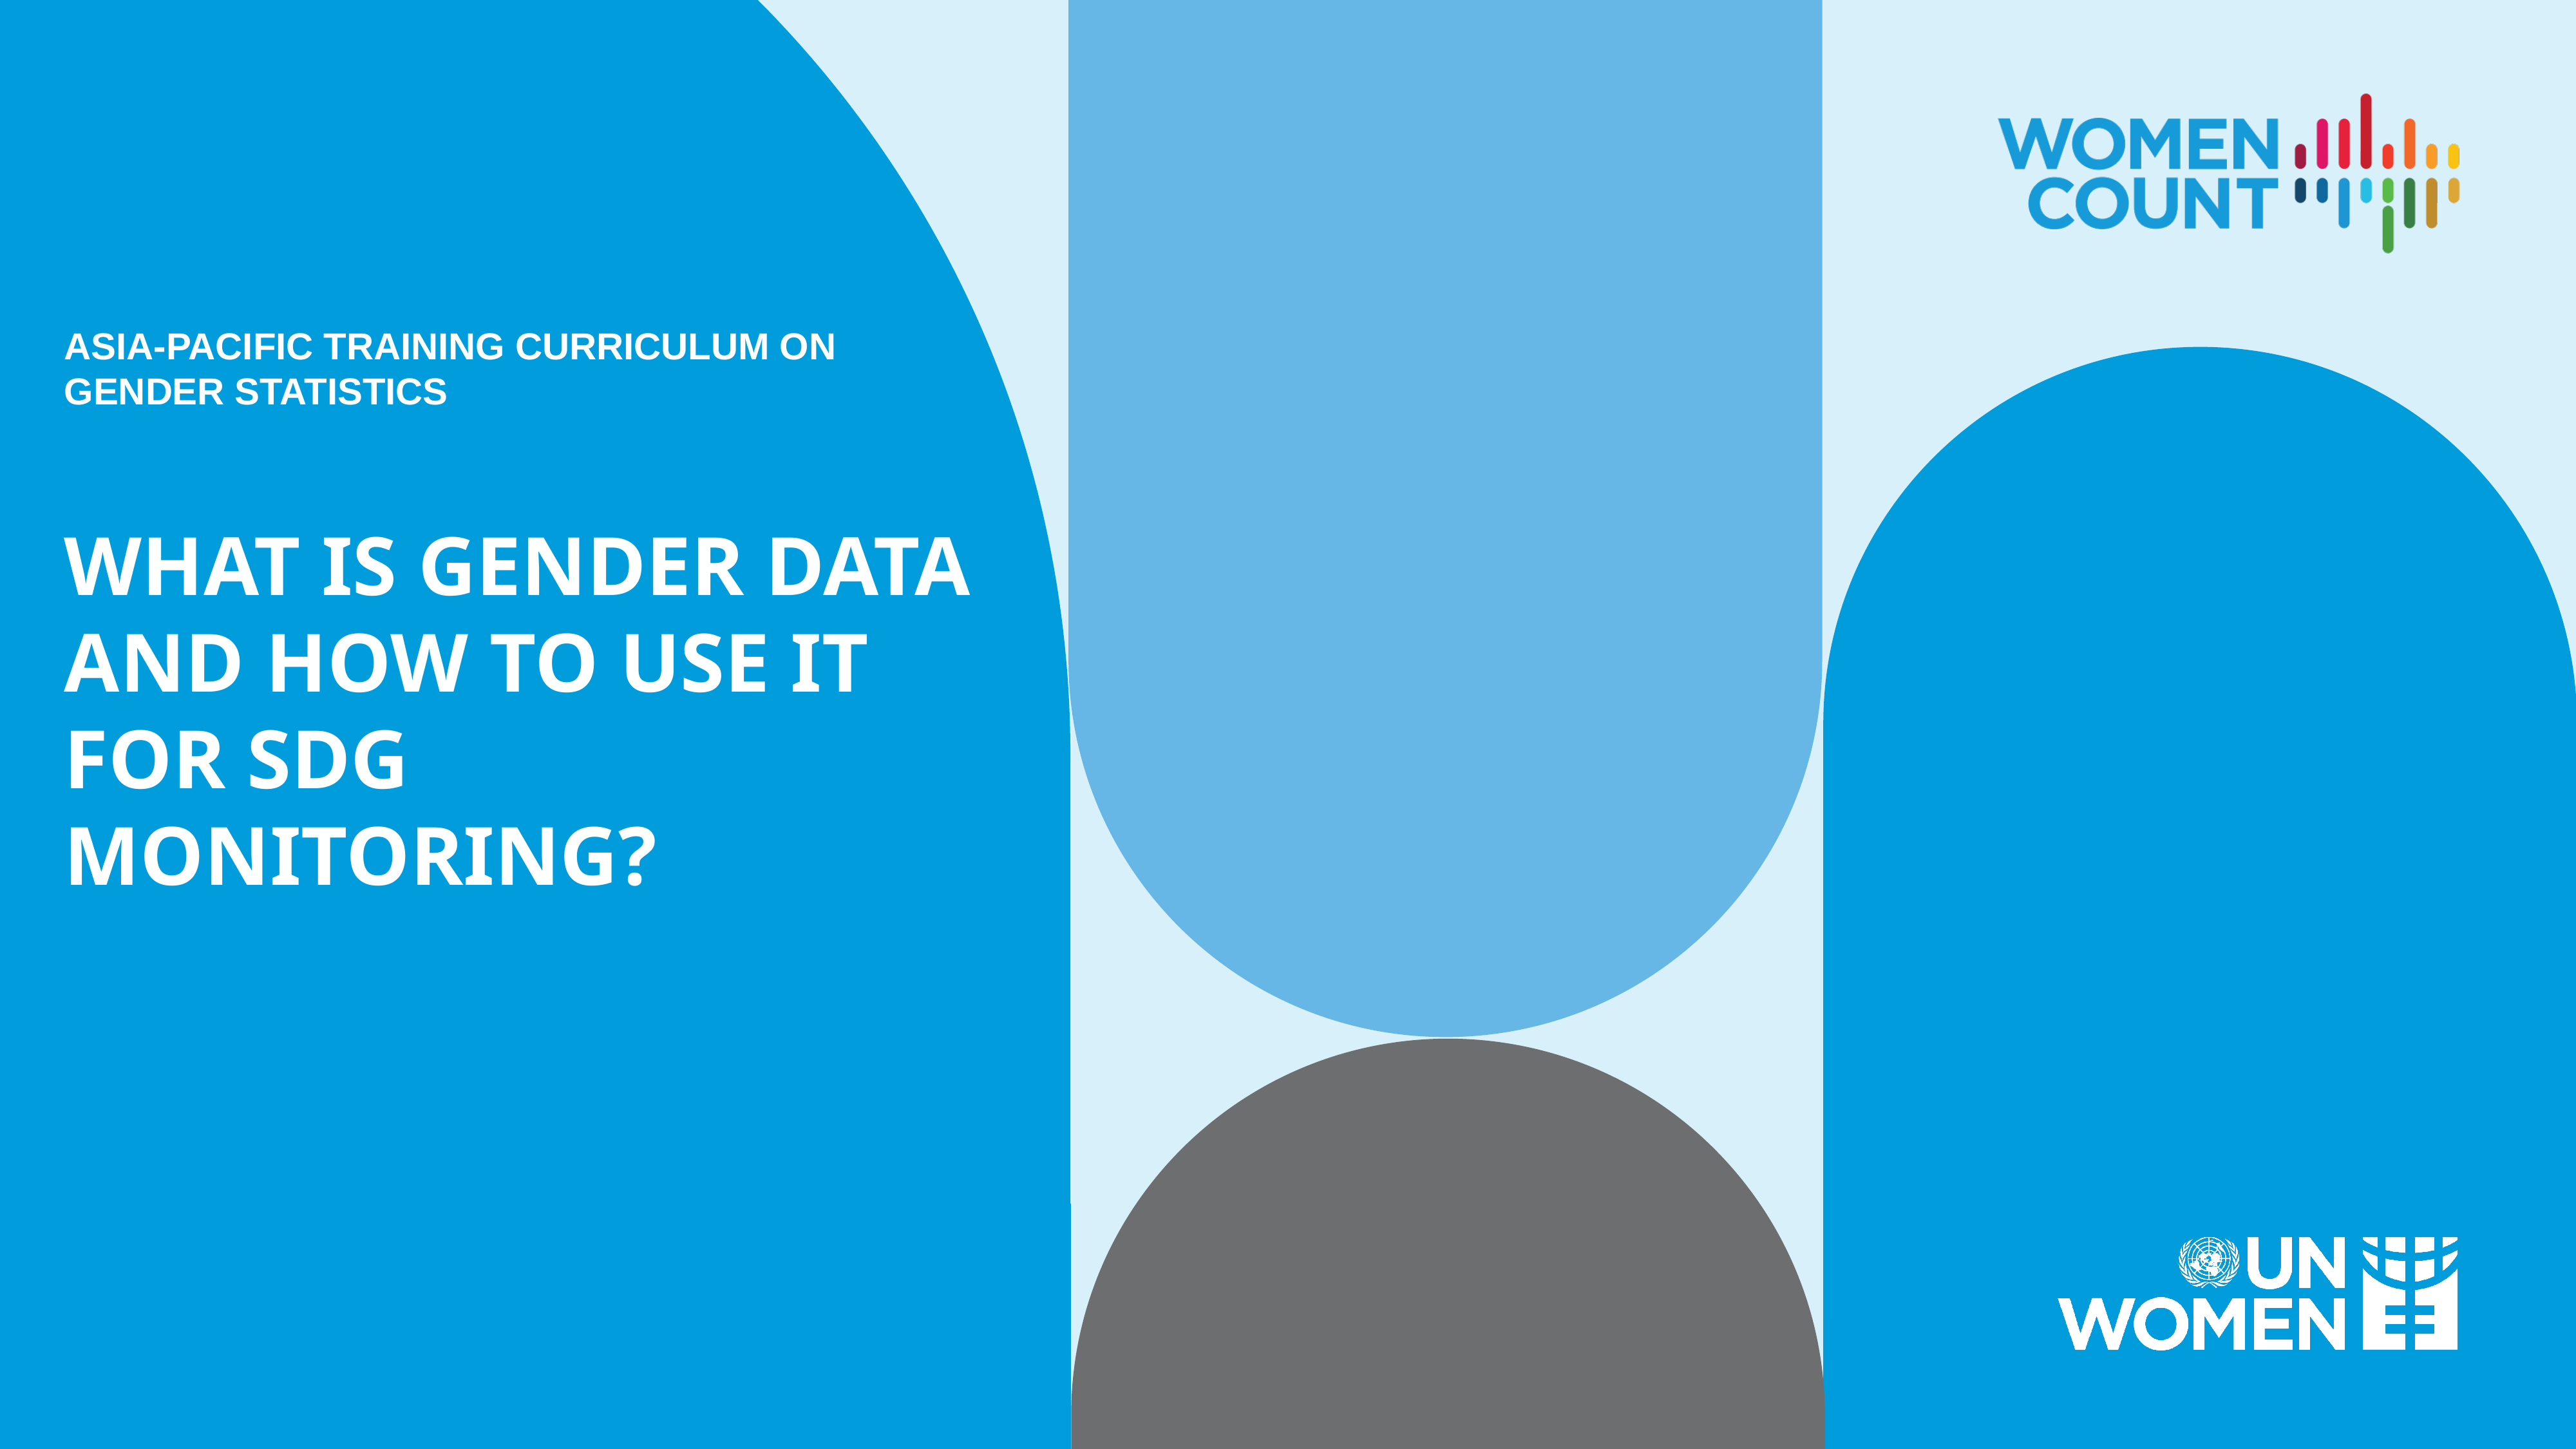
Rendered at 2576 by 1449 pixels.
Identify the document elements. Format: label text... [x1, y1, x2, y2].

picture [2134, 1298, 2188, 1350]
picture [2443, 1237, 2458, 1247]
list ASIA-PACIFIC TRAINING CURRICULUM ON GENDER STATISTICS [64, 322, 982, 413]
picture [2179, 1258, 2184, 1266]
picture [2416, 1270, 2458, 1349]
picture [2231, 1265, 2238, 1273]
picture [2188, 1251, 2230, 1276]
picture [2300, 1299, 2344, 1349]
picture [2363, 1237, 2377, 1247]
picture [2254, 1299, 2292, 1349]
picture [2233, 1250, 2237, 1257]
picture [2184, 1272, 2192, 1279]
picture [2217, 1244, 2224, 1252]
picture [2363, 1271, 2405, 1349]
picture [2248, 1237, 2292, 1289]
picture [2219, 1277, 2229, 1283]
picture [2443, 1251, 2458, 1270]
picture [2181, 1267, 2187, 1274]
picture [2233, 1258, 2239, 1266]
picture [2226, 1271, 2234, 1279]
picture [2416, 1260, 2434, 1281]
picture [2059, 1298, 2135, 1350]
picture [2231, 1244, 2235, 1251]
picture [2386, 1237, 2405, 1253]
picture [2386, 1259, 2405, 1281]
picture [2194, 1299, 2244, 1349]
picture [2416, 1237, 2434, 1253]
picture [2363, 1251, 2377, 1269]
picture [2213, 1282, 2224, 1285]
list WHAT IS GENDER DATA AND HOW TO USE IT FOR SDG MONITORING? [64, 515, 1007, 905]
picture [2193, 1282, 2204, 1286]
picture [2300, 1237, 2344, 1288]
picture [2181, 1251, 2186, 1258]
picture [2189, 1280, 2199, 1283]
